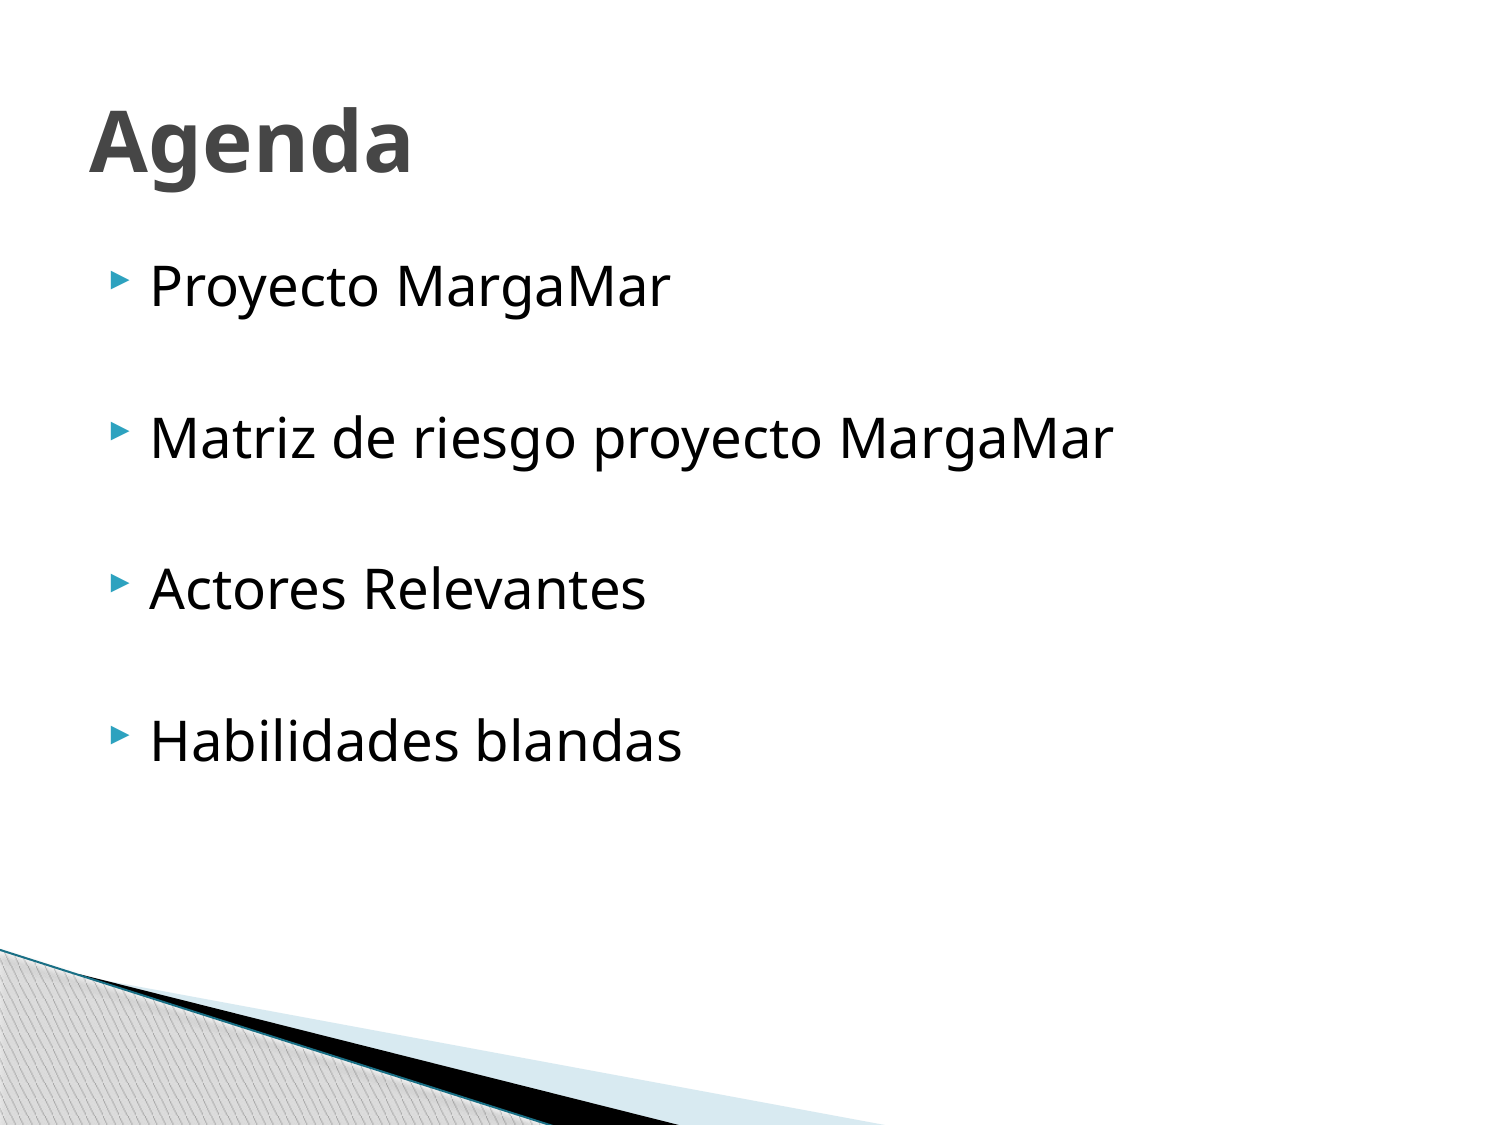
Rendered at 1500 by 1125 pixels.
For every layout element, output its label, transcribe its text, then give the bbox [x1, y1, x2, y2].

title Agenda [75, 45, 1425, 233]
list Proyecto MargaMar Matriz de riesgo proyecto MargaMar Actores Relevantes Habilidades blandas [75, 243, 1425, 986]
